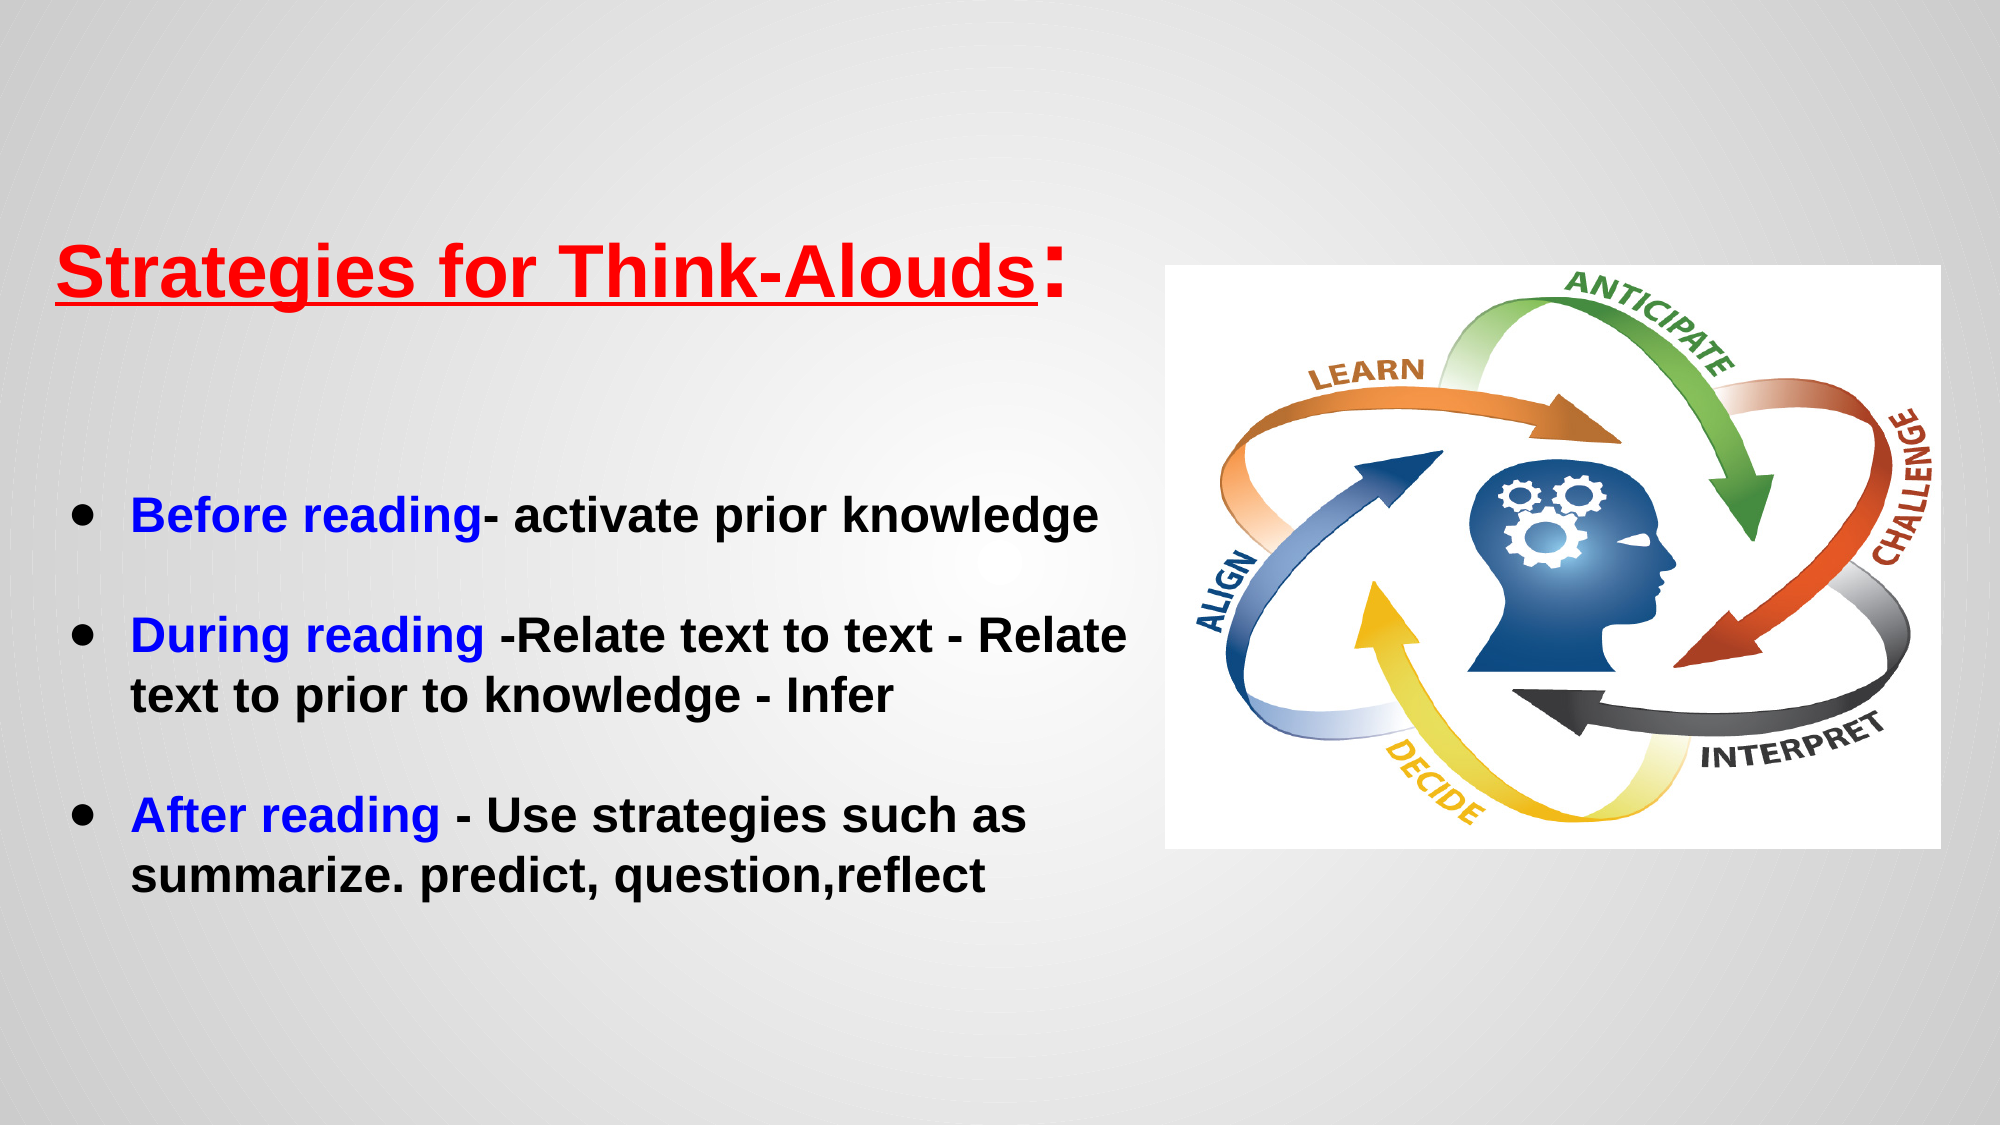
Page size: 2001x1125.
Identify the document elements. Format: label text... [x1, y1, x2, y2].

title Strategies for Think-Alouds: Before reading- activate prior knowledge During reading -Relate text to text - Relate text to prior to knowledge - Infer After reading - Use strategies such as summarize. predict, question,reflect [40, 86, 1166, 1008]
picture [1164, 265, 1941, 849]
